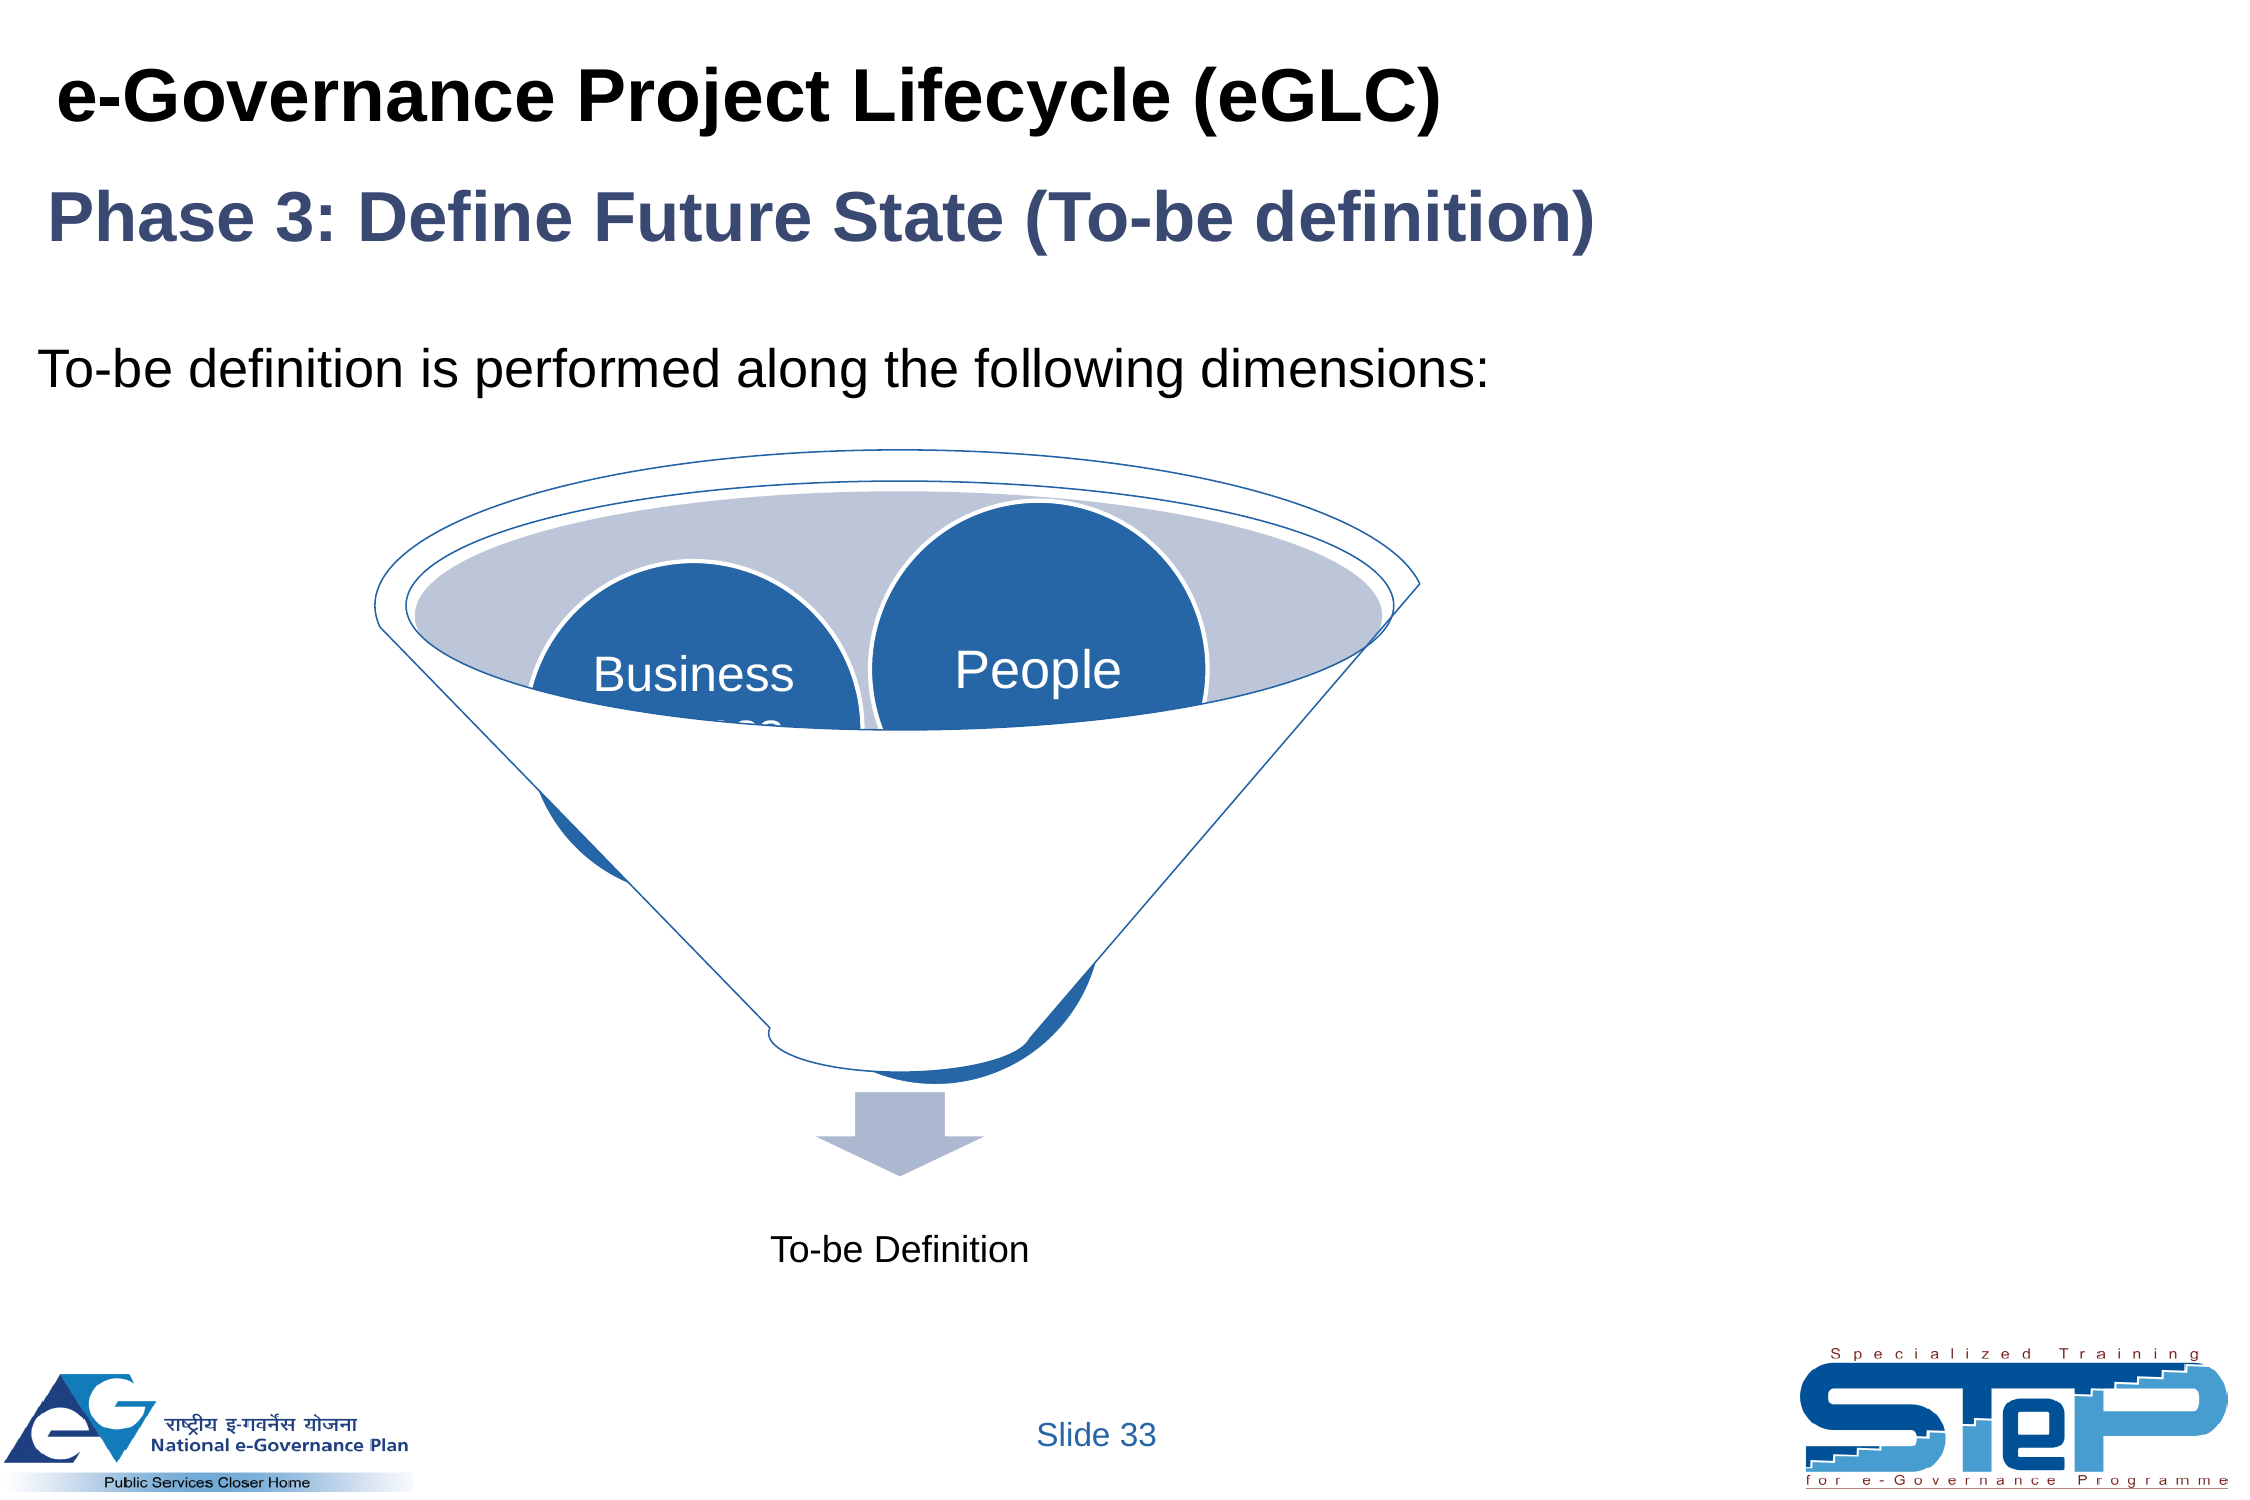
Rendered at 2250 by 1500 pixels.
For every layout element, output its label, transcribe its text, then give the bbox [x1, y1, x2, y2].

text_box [374, 449, 1876, 1340]
picture [1800, 1348, 2228, 1489]
text_box To-be definition is performed along the following dimensions: [37, 333, 2138, 434]
picture [3, 1374, 413, 1492]
title e-Governance Project Lifecycle (eGLC) [56, 16, 2082, 147]
text_box Phase 3: Define Future State (To-be definition) [47, 147, 2092, 288]
